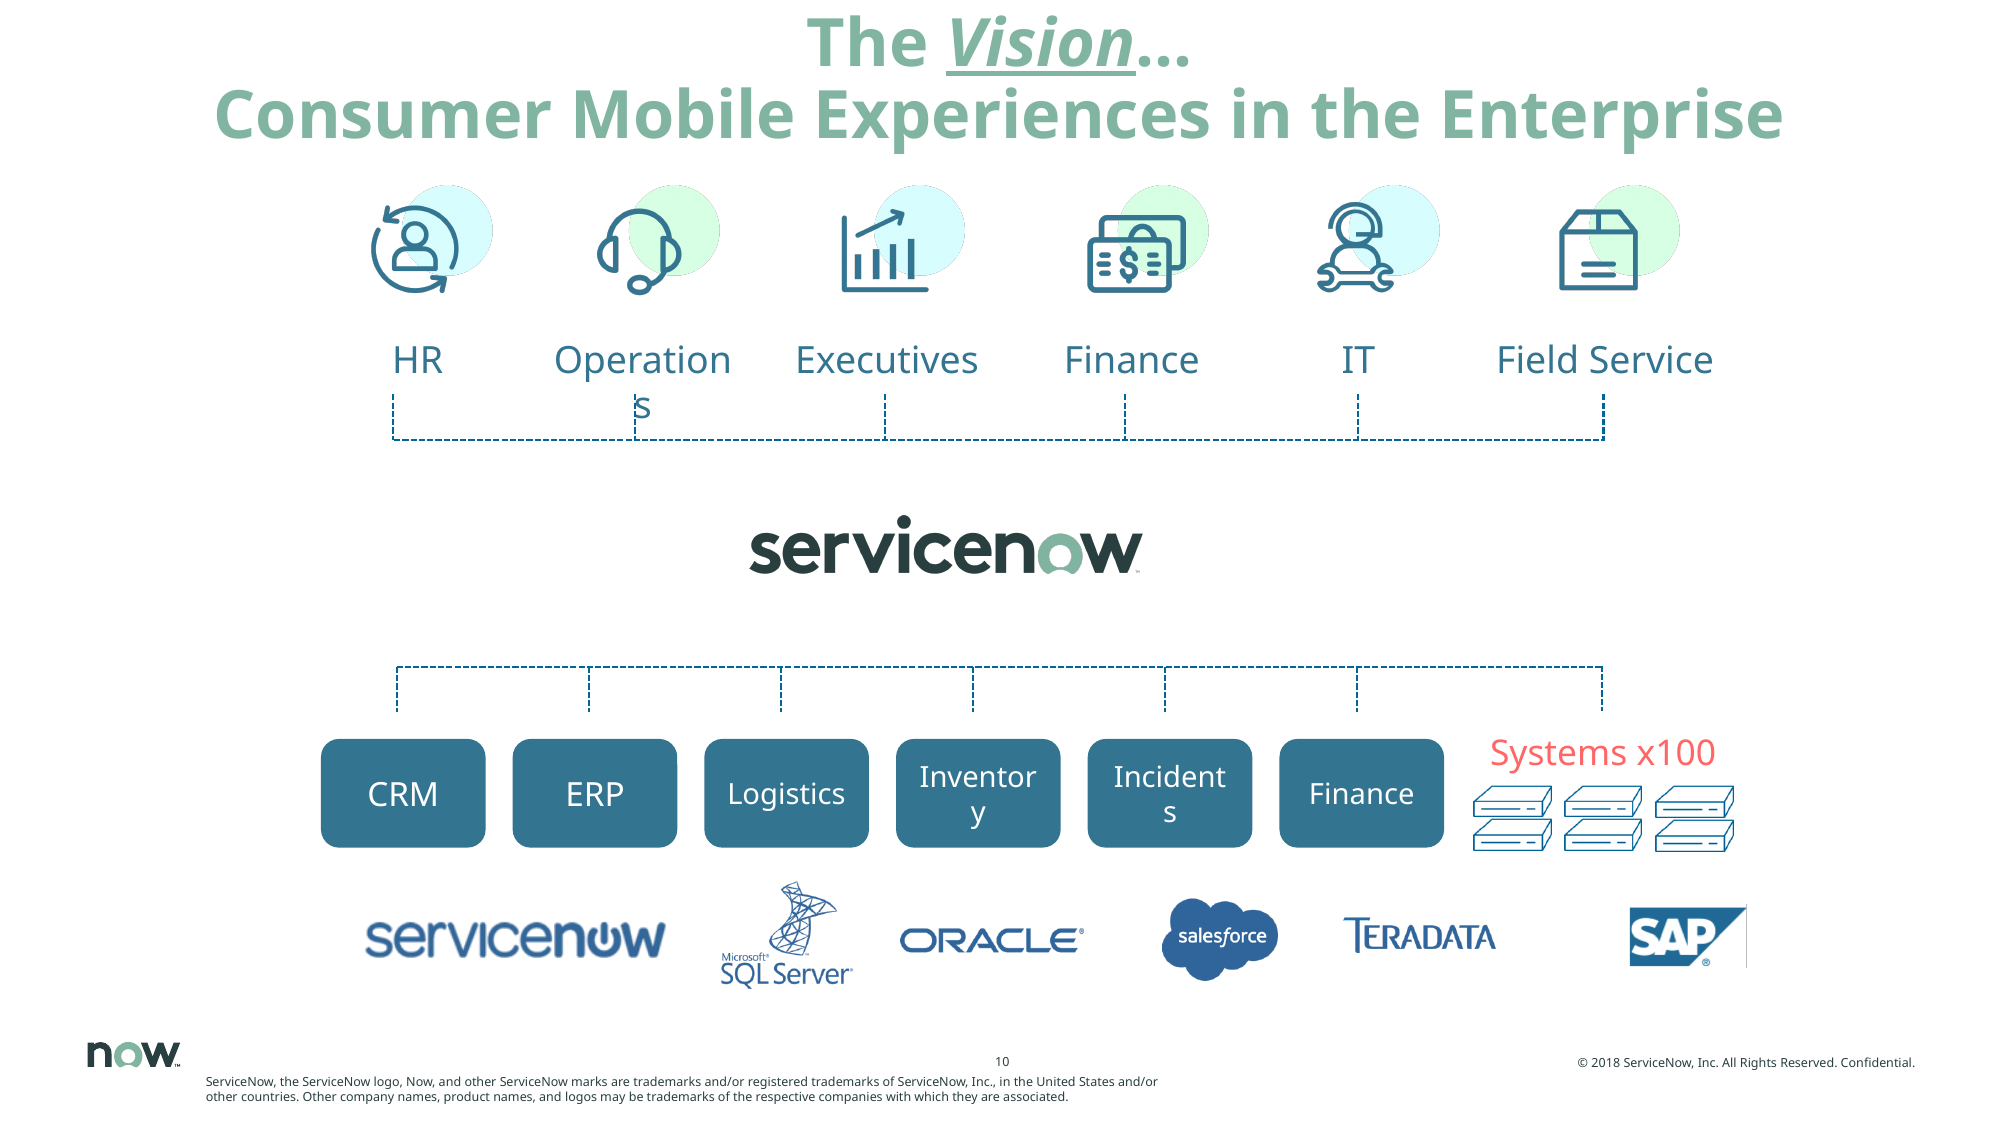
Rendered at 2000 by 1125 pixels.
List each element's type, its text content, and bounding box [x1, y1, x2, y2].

text_box Finance [1278, 738, 1445, 849]
picture [1557, 185, 1688, 299]
picture [1086, 185, 1217, 299]
text_box ERP [512, 738, 678, 849]
text_box Inventory [895, 738, 1062, 849]
picture [1655, 819, 1734, 852]
text_box Field Service [1477, 328, 1733, 389]
picture [1564, 818, 1642, 851]
text_box Logistics [703, 738, 870, 849]
picture [1343, 914, 1496, 954]
text_box IT [1256, 328, 1460, 389]
text_box HR [309, 328, 526, 389]
picture [719, 880, 855, 990]
text_box CRM [320, 738, 487, 849]
picture [370, 185, 501, 299]
picture [1655, 785, 1734, 818]
picture [597, 185, 728, 299]
picture [749, 514, 1143, 574]
picture [900, 925, 1084, 955]
text_box ServiceNow, the ServiceNow logo, Now, and other ServiceNow marks are trademarks and/or registered trademarks of ServiceNow, Inc., in the United States and/or other countries. Other company names, product names, and logos may be trademarks of the respective companies with which they are associated. [190, 1066, 1191, 1112]
text_box Incidents [1087, 738, 1253, 849]
picture [841, 185, 972, 299]
picture [1473, 784, 1552, 817]
text_box Operations [531, 328, 755, 434]
title The Vision… Consumer Mobile Experiences in the Enterprise [0, 20, 2000, 153]
text_box Executives [775, 328, 999, 389]
text_box Systems x100 [1463, 722, 1744, 780]
picture [1564, 784, 1642, 817]
text_box Finance [1020, 328, 1244, 389]
picture [1161, 897, 1278, 983]
picture [363, 906, 668, 968]
picture [1473, 818, 1552, 851]
picture [1317, 185, 1448, 299]
picture [1628, 903, 1747, 968]
